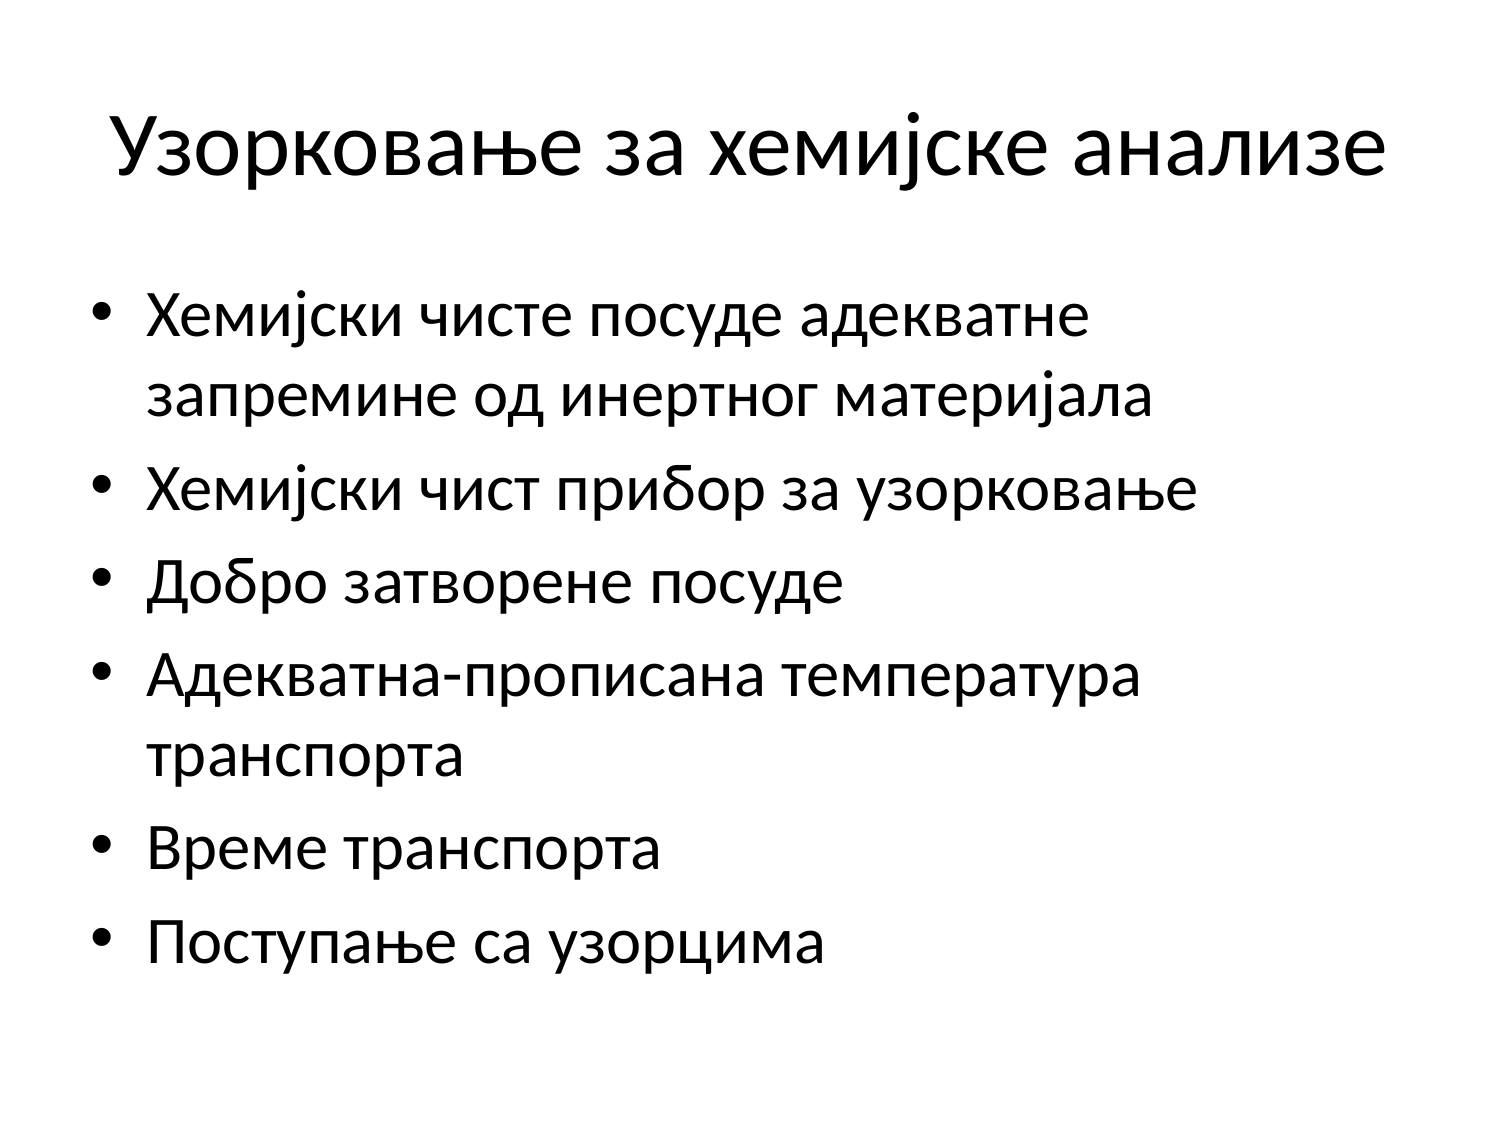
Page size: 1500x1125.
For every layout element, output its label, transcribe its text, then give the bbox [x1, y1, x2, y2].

title Узорковање за хемијске анализе [75, 45, 1425, 233]
list Хемијски чисте посуде адекватне запремине од инертног материјала Хемијски чист прибор за узорковање Добро затворене посуде Адекватна-прописана температура транспорта Време транспорта Поступање са узорцима [75, 262, 1425, 1005]
